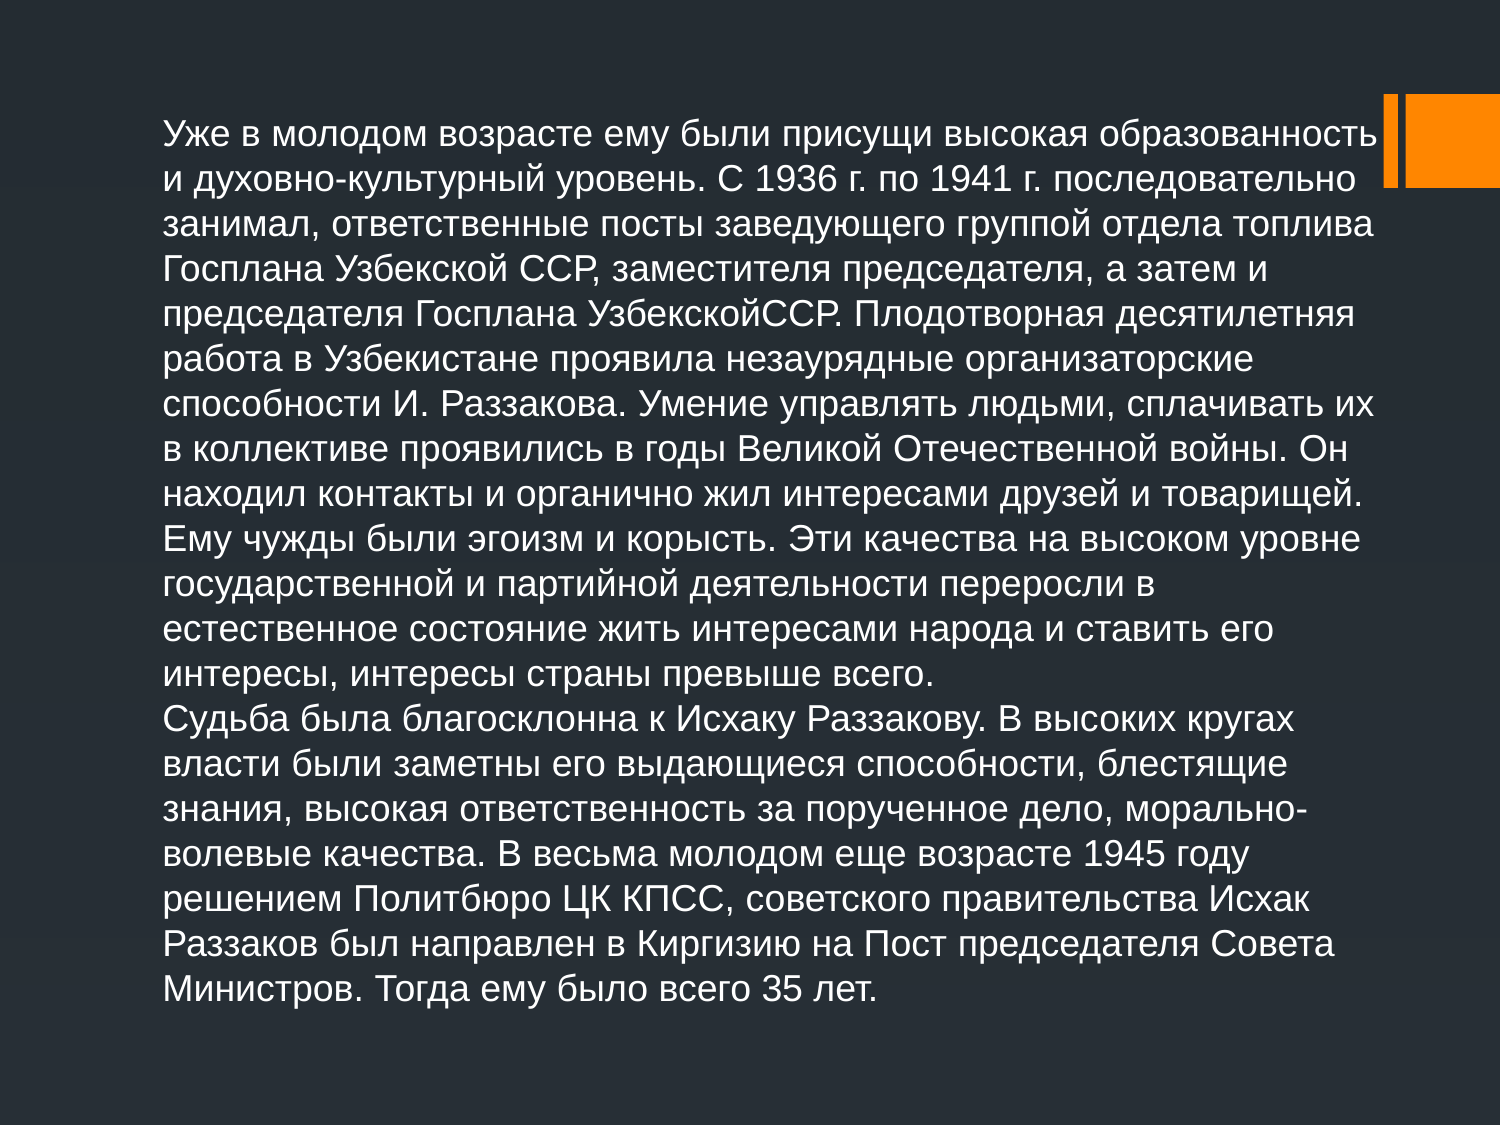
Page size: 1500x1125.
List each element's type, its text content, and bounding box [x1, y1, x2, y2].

text_box Уже в молодом возрасте ему были присущи высокая образованность и духовно-культурный уровень. С 1936 г. по 1941 г. последовательно занимал, ответственные посты заведующего группой отдела топлива Госплана Узбекской ССР, заместителя председателя, а затем и председателя Госплана УзбекскойССР. Плодотворная десятилетняя работа в Узбекистане проявила незaypядныe организаторские способности И. Раззакова. Умение управлять людьми, сплачивать их в коллективе проявились в годы Великой Отечественной войны. Он находил контакты и органично жил интересами друзей и товарищей. Ему чужды были эгоизм и корысть. Эти качества на высоком уровне государственной и партийной деятельности переросли в естественное состояние жить интересами народа и ставить его интересы, интересы страны превыше всего. Судьба была благосклонна к Исхаку Раззакову. В высоких кругах власти были заметны его выдающиеся способности, блестящие знания, высокая ответственность за порученное дело, морально-волевые качества. В весьма молодом еще возрасте 1945 году решением Политбюро ЦК КПСС, советского правительства Исхак Раззаков был направлен в Киргизию на Пост председателя Совета Министров. Тогда ему было всего 35 лет. [147, 101, 1397, 1017]
